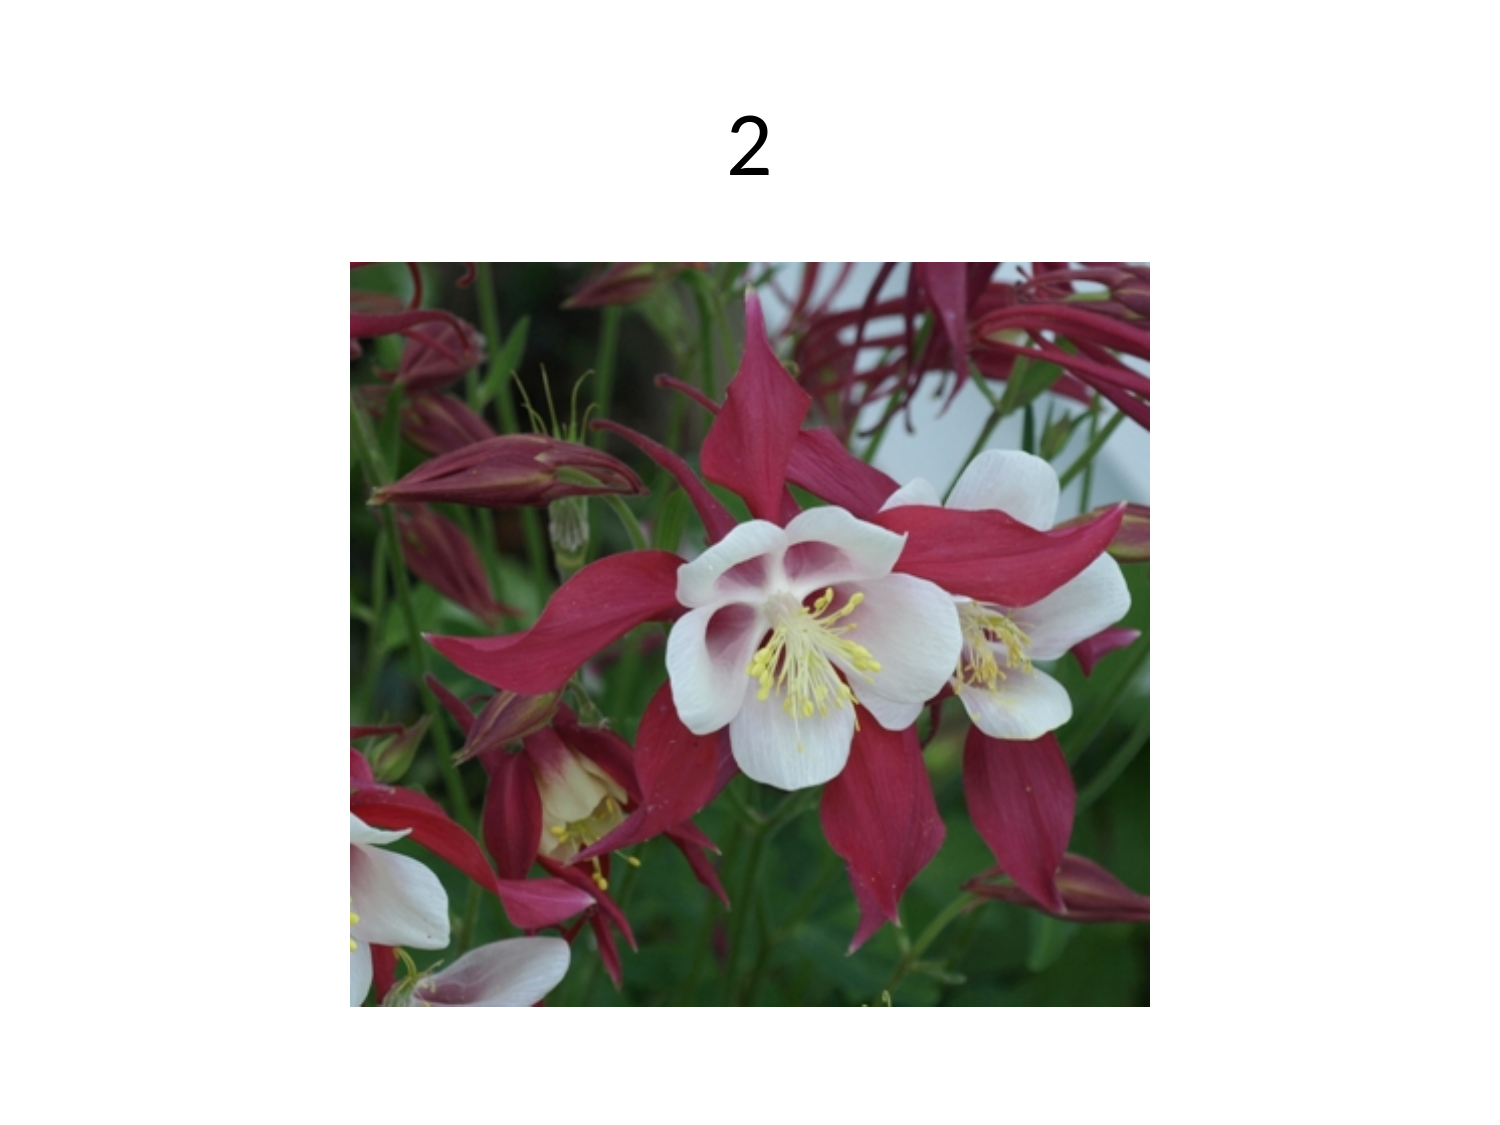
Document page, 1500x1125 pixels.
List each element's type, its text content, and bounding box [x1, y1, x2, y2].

picture [349, 262, 1151, 1007]
title 2 [75, 45, 1425, 233]
